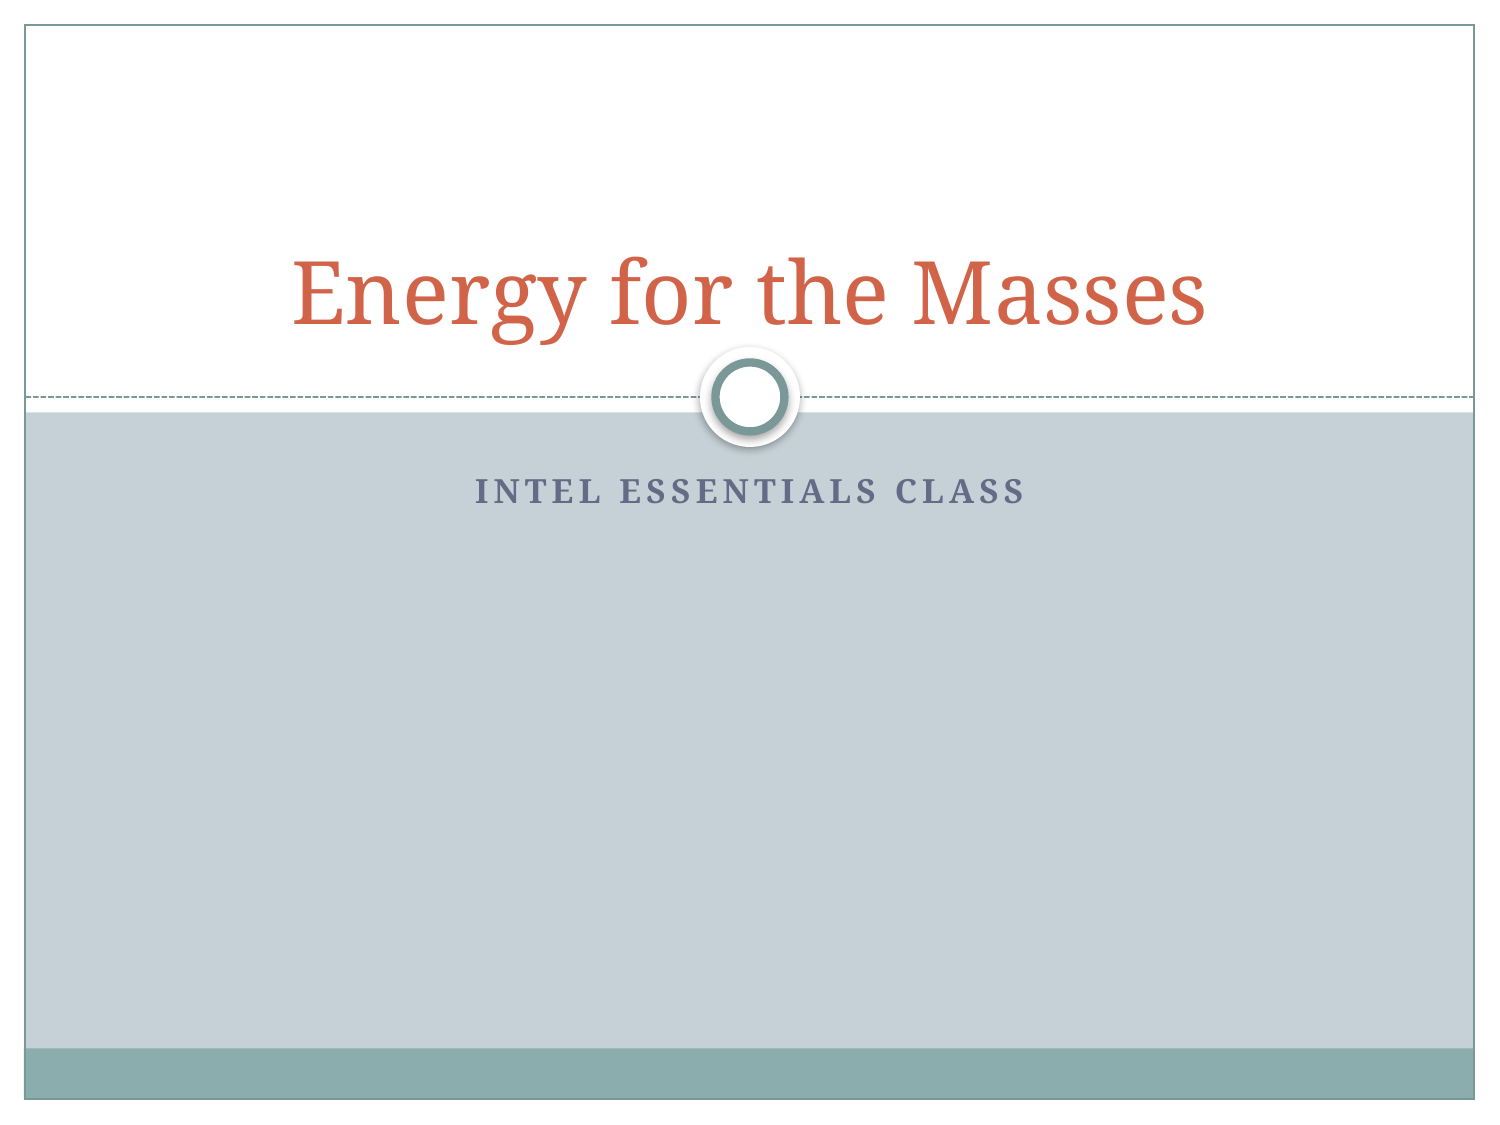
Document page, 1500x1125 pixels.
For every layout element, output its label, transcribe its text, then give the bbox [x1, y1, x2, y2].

subtitle Intel essentials class [225, 462, 1275, 750]
title Energy for the Masses [112, 62, 1388, 350]
